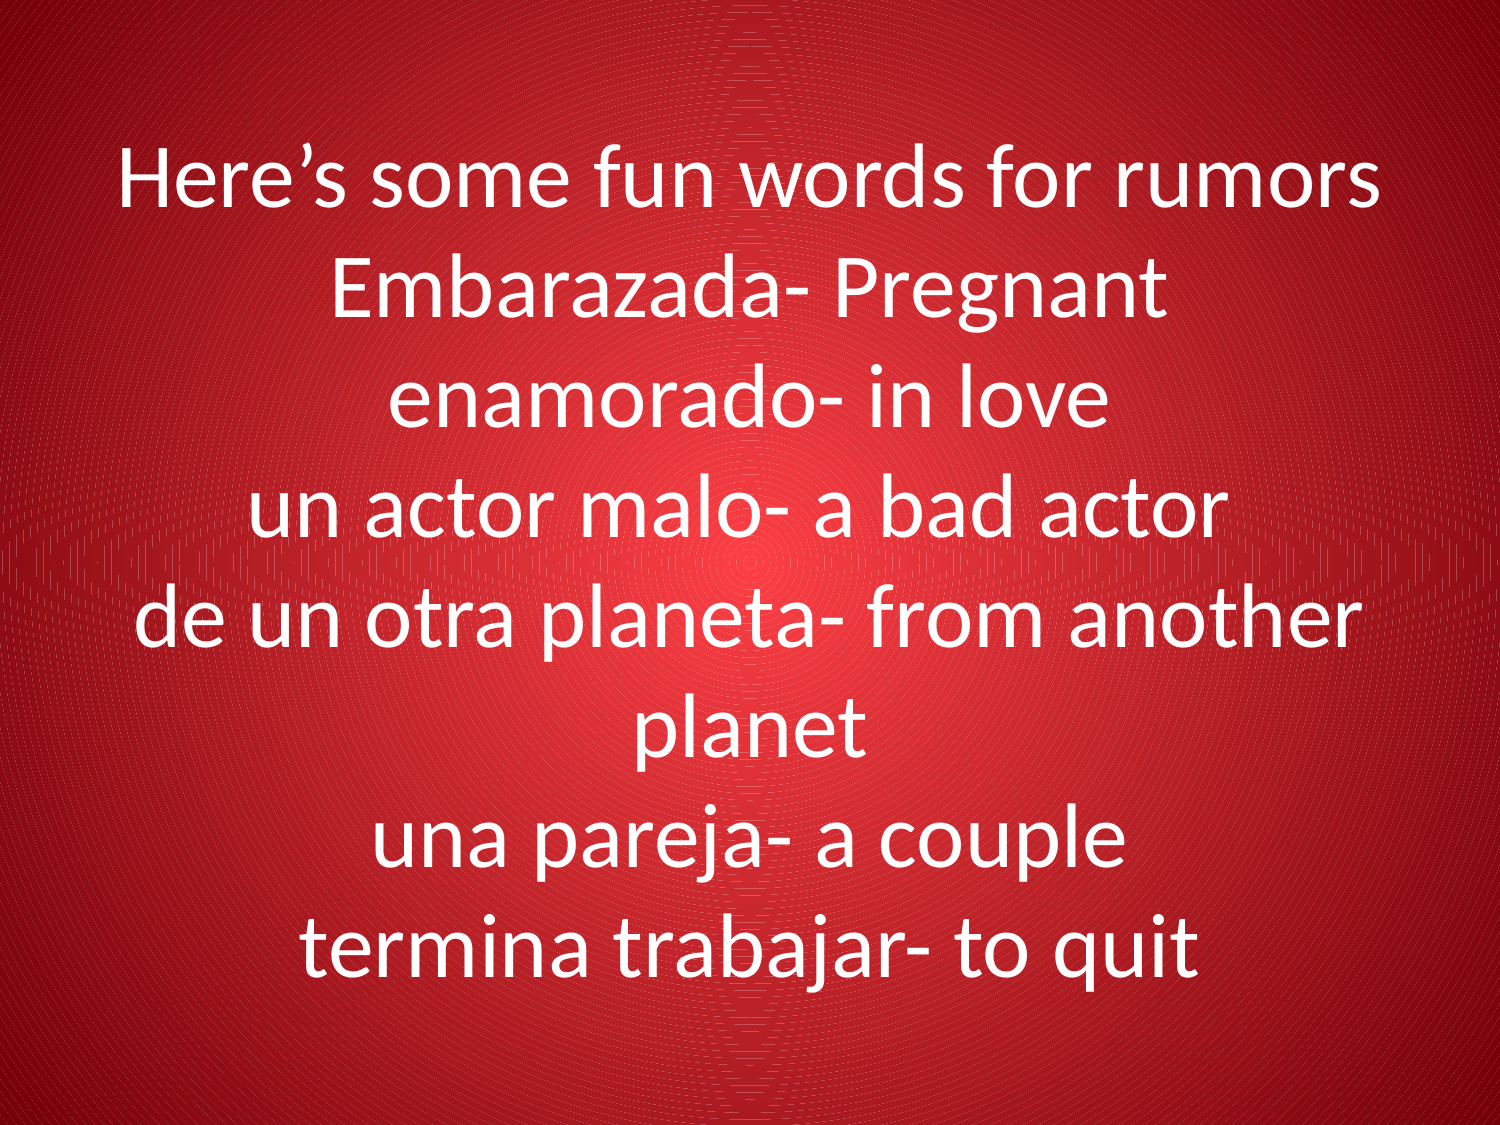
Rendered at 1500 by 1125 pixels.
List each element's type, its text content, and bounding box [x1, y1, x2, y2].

title Here’s some fun words for rumors Embarazada- Pregnant enamorado- in love un actor malo- a bad actor de un otra planeta- from another planet una pareja- a couple termina trabajar- to quit [75, 45, 1425, 1068]
